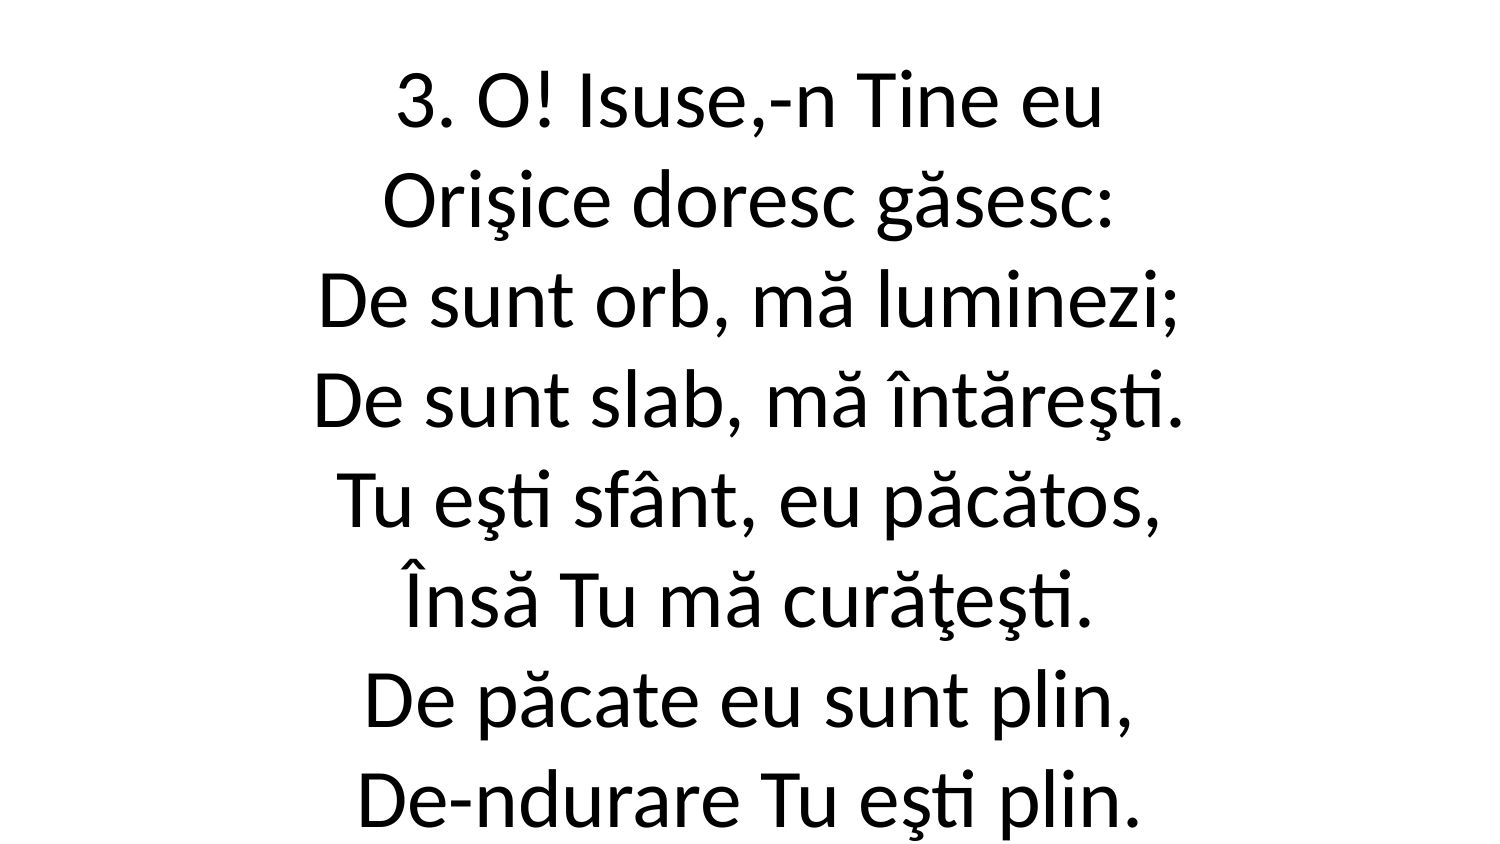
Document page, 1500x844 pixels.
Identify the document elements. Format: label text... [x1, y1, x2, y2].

text_box 3. O! Isuse,-n Tine eu Orişice doresc găsesc: De sunt orb, mă luminezi; De sunt slab, mă întăreşti. Tu eşti sfânt, eu păcătos, Însă Tu mă curăţeşti. De păcate eu sunt plin, De-ndurare Tu eşti plin. [297, 0, 1203, 844]
